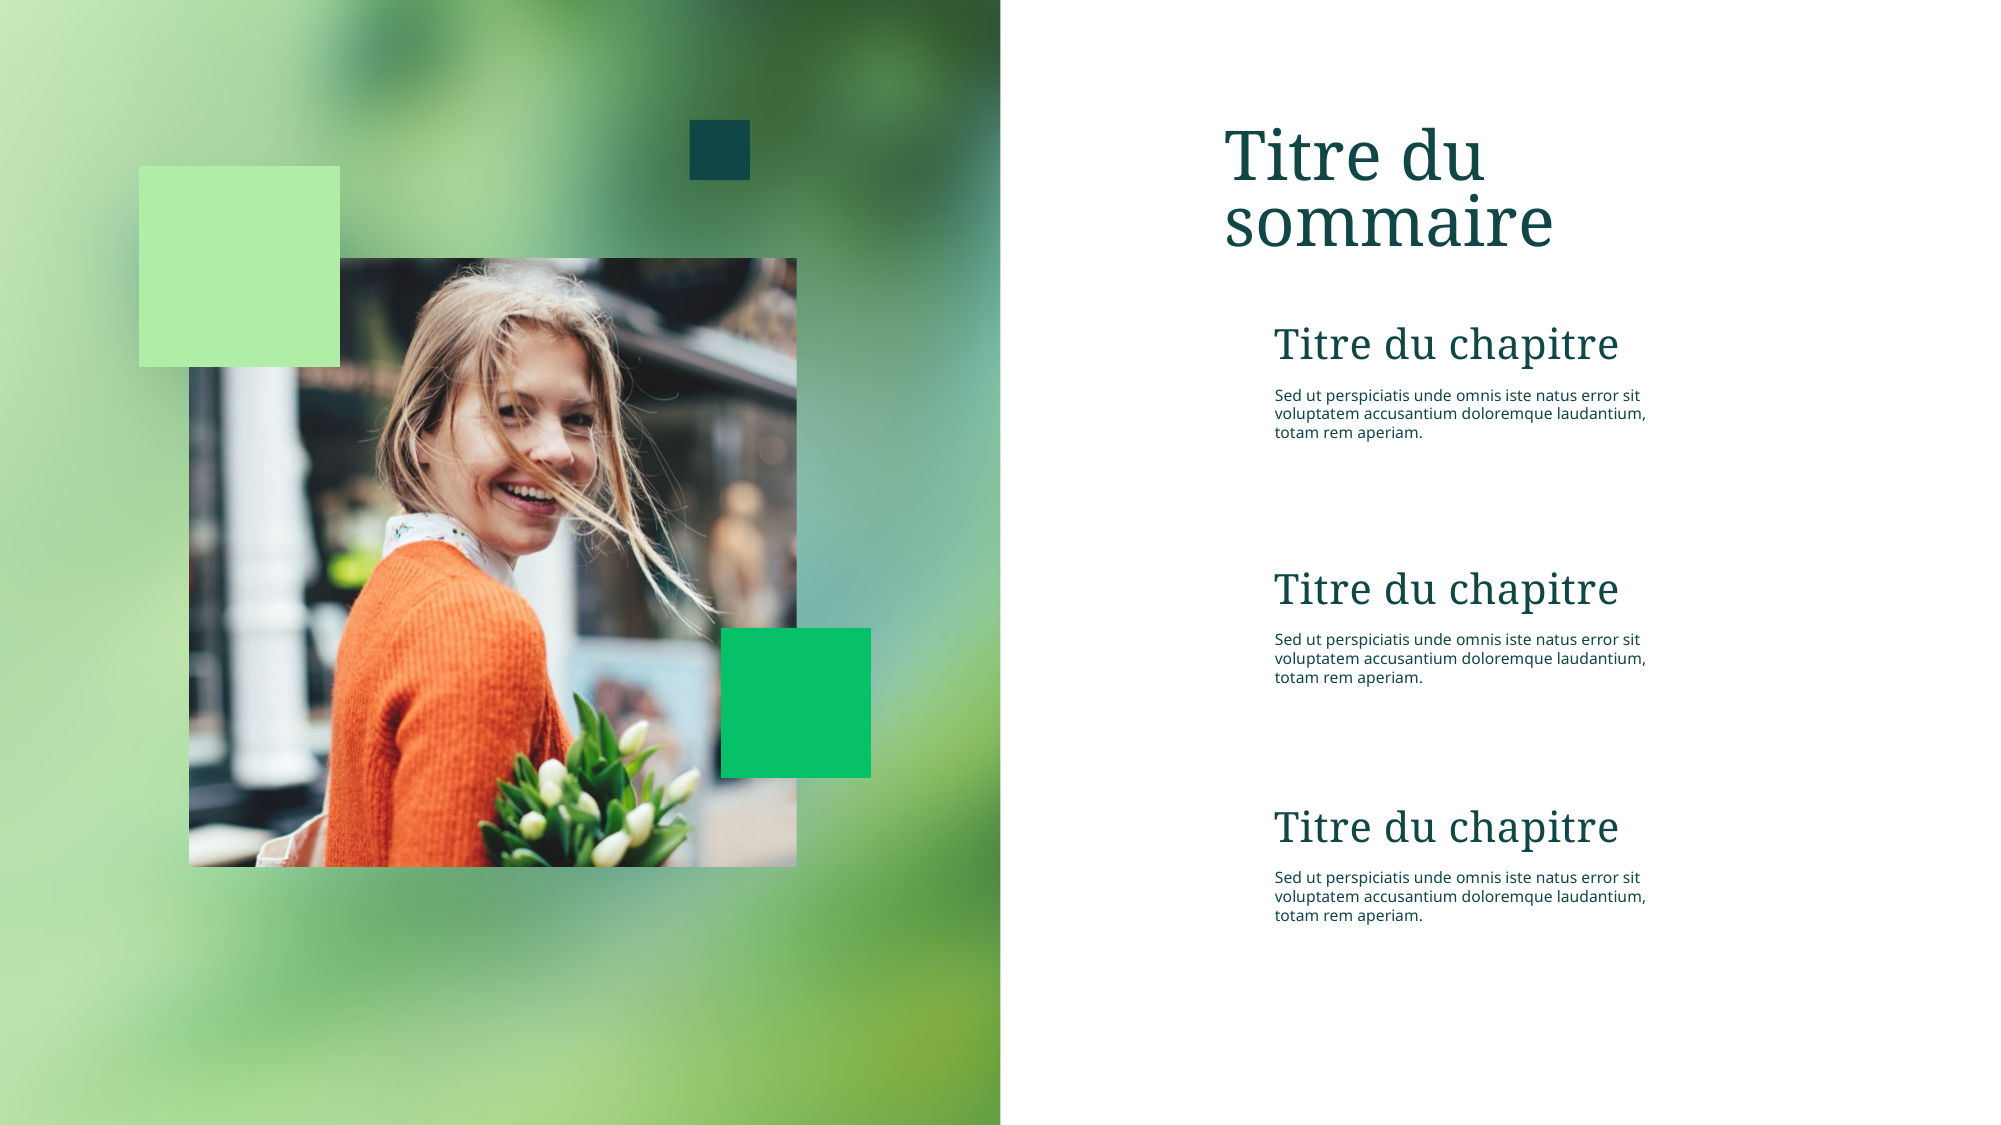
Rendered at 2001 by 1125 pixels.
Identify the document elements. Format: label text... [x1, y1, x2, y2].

picture [0, 0, 1001, 1125]
list Titre du chapitre Sed ut perspiciatis unde omnis iste natus error sit voluptatem accusantium doloremque laudantium, totam rem aperiam. [1273, 806, 1654, 926]
list Titre du chapitre Sed ut perspiciatis unde omnis iste natus error sit voluptatem accusantium doloremque laudantium, totam rem aperiam. [1273, 323, 1654, 443]
title Titre du sommaire [1224, 127, 1861, 261]
list Titre du chapitre Sed ut perspiciatis unde omnis iste natus error sit voluptatem accusantium doloremque laudantium, totam rem aperiam. [1273, 568, 1654, 688]
